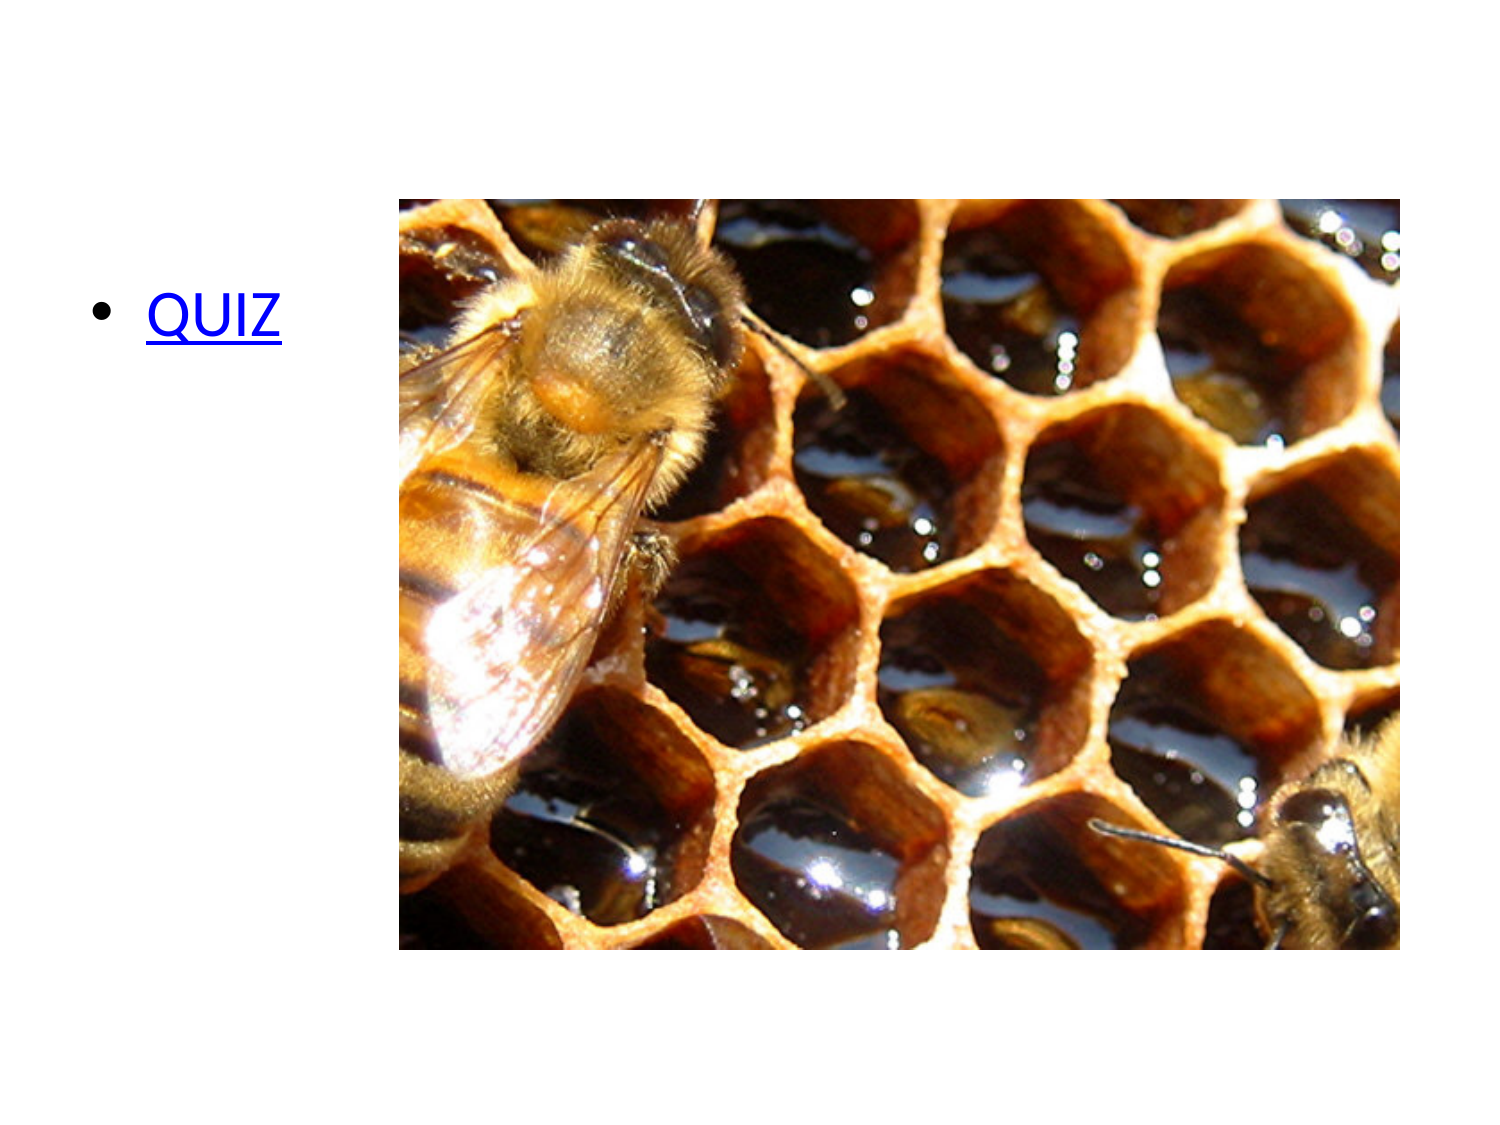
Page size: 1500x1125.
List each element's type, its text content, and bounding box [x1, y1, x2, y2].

picture [399, 199, 1401, 951]
list QUIZ [75, 262, 1425, 1005]
